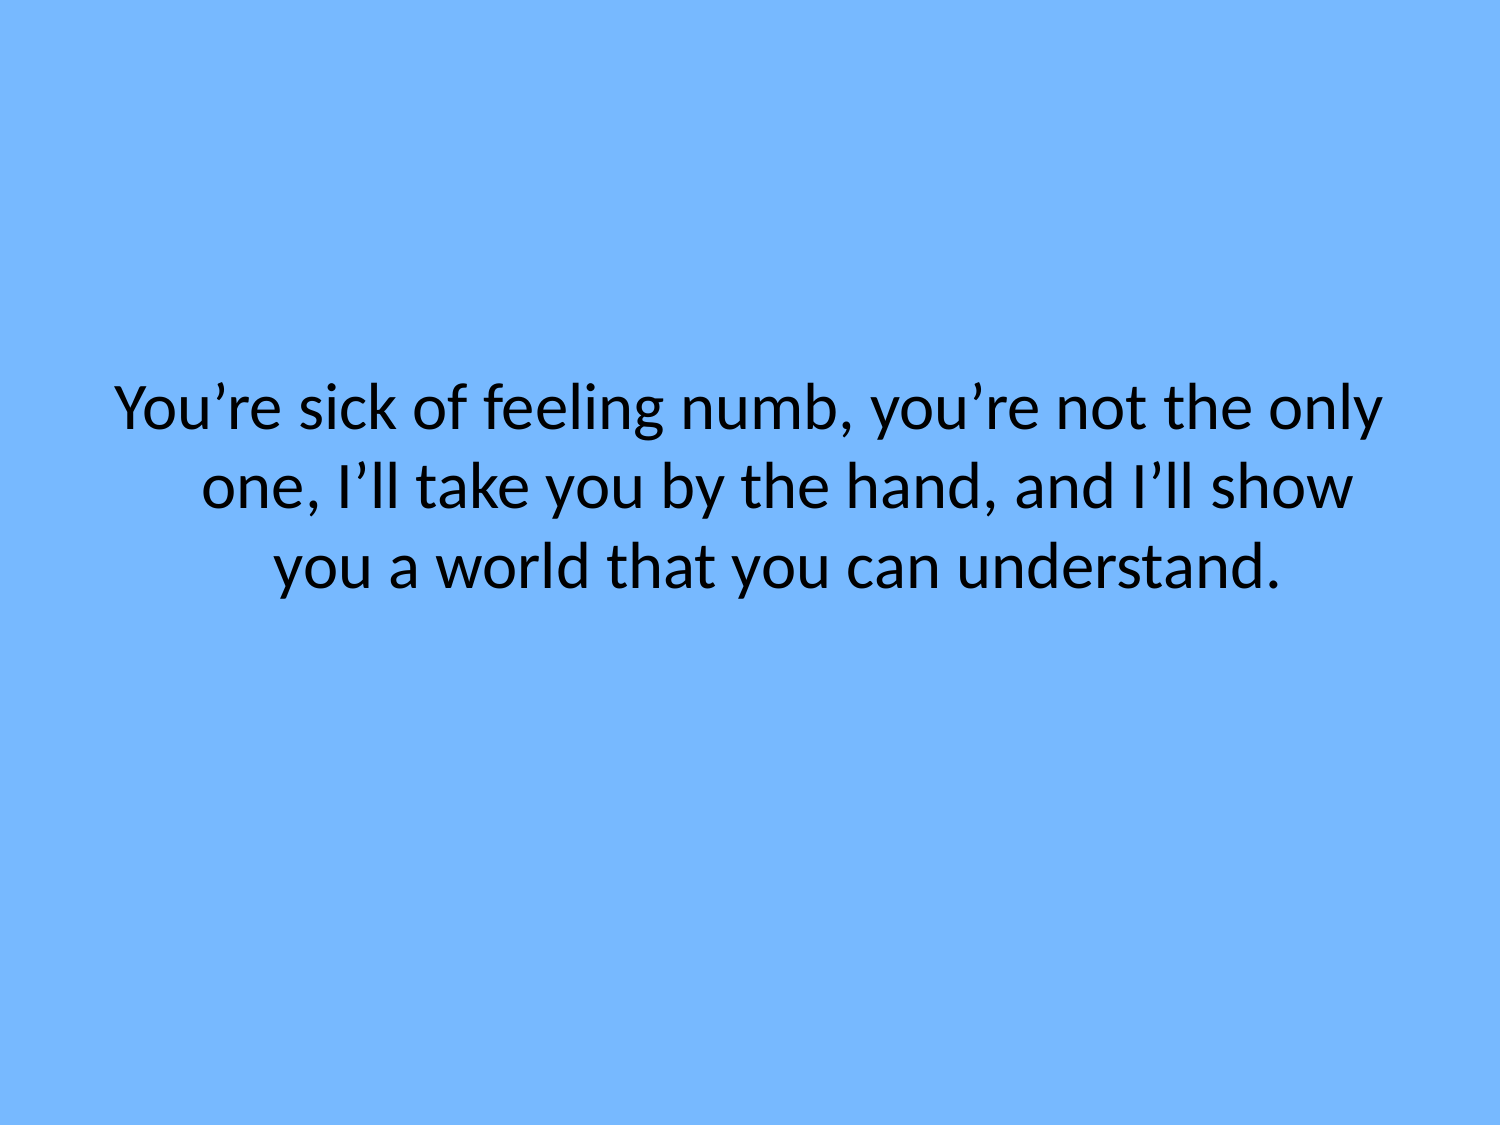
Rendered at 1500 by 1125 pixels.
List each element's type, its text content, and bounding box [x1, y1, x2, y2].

list You’re sick of feeling numb, you’re not the only one, I’ll take you by the hand, and I’ll show you a world that you can understand. [75, 75, 1425, 1005]
